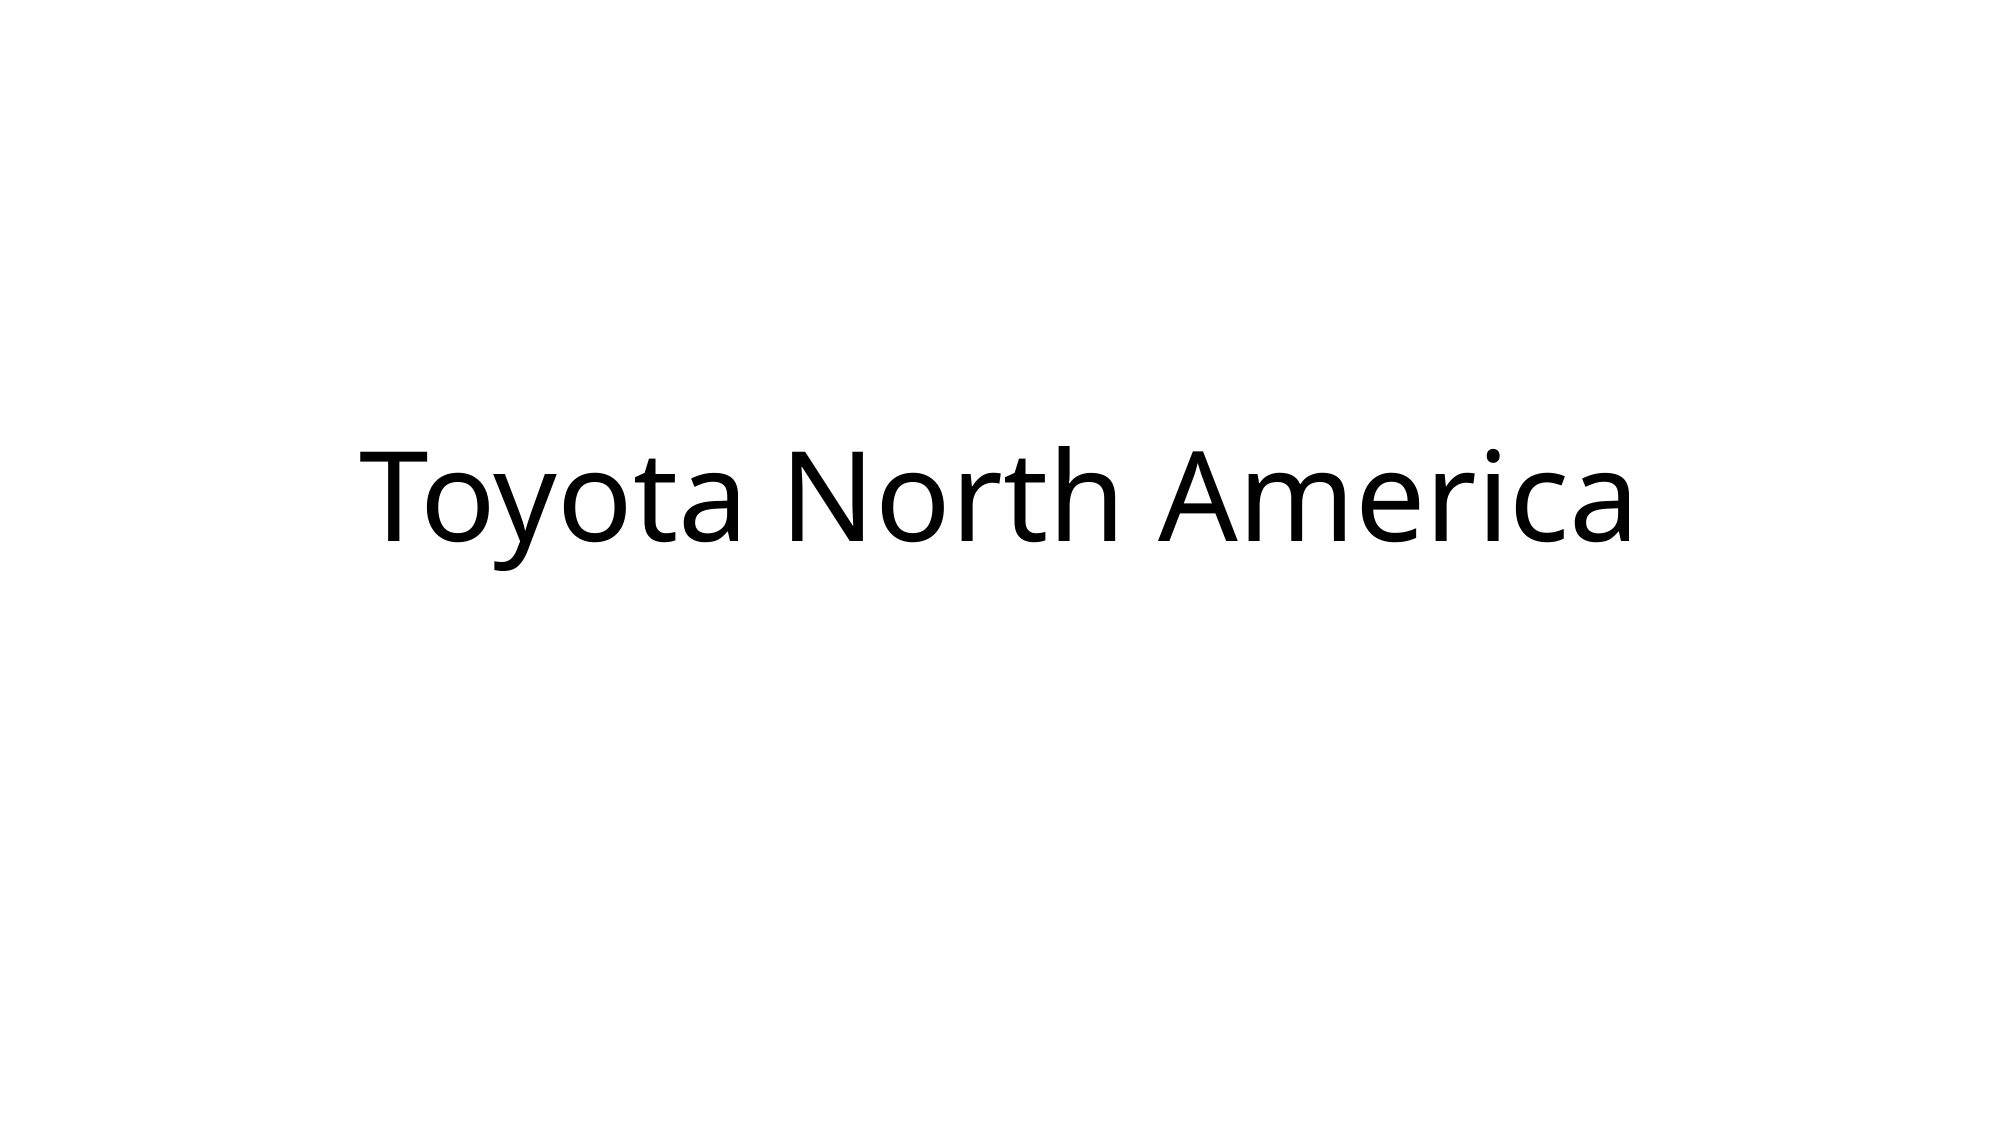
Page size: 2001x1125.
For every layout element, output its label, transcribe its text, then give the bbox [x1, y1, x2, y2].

title Toyota North America [249, 184, 1750, 576]
